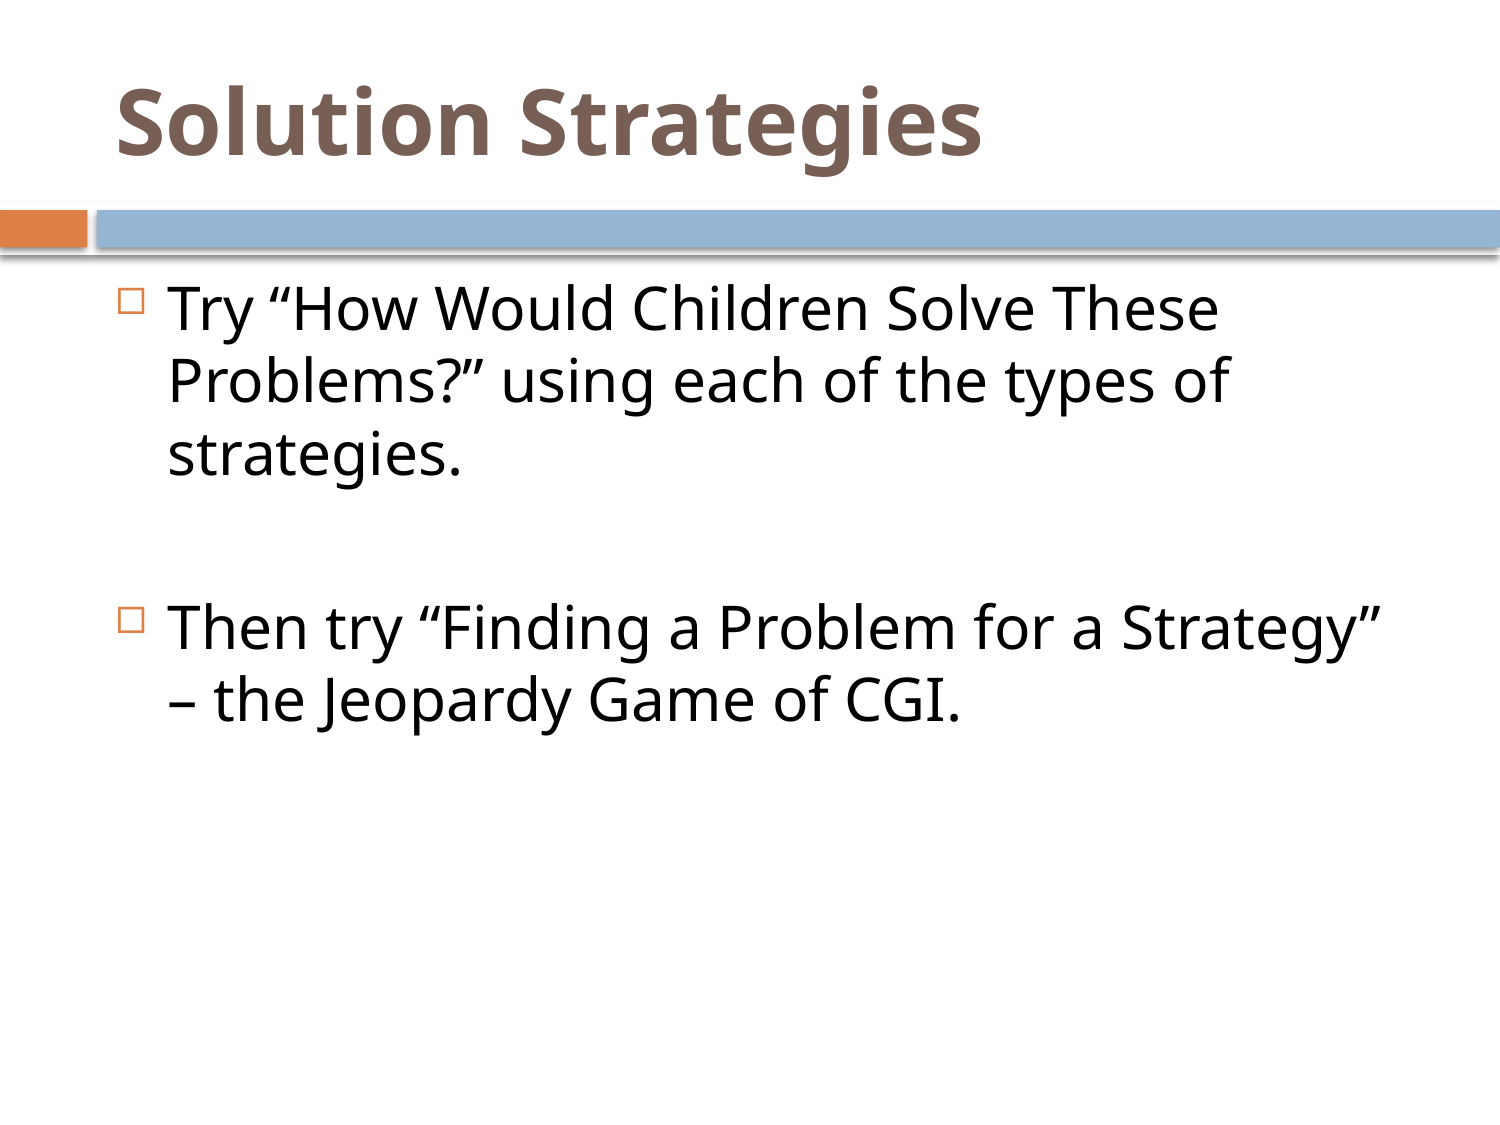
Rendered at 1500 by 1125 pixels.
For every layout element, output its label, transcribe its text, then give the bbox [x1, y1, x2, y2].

list Try “How Would Children Solve These Problems?” using each of the types of strategies. Then try “Finding a Problem for a Strategy” – the Jeopardy Game of CGI. [100, 262, 1438, 1000]
title Solution Strategies [100, 37, 1438, 200]
